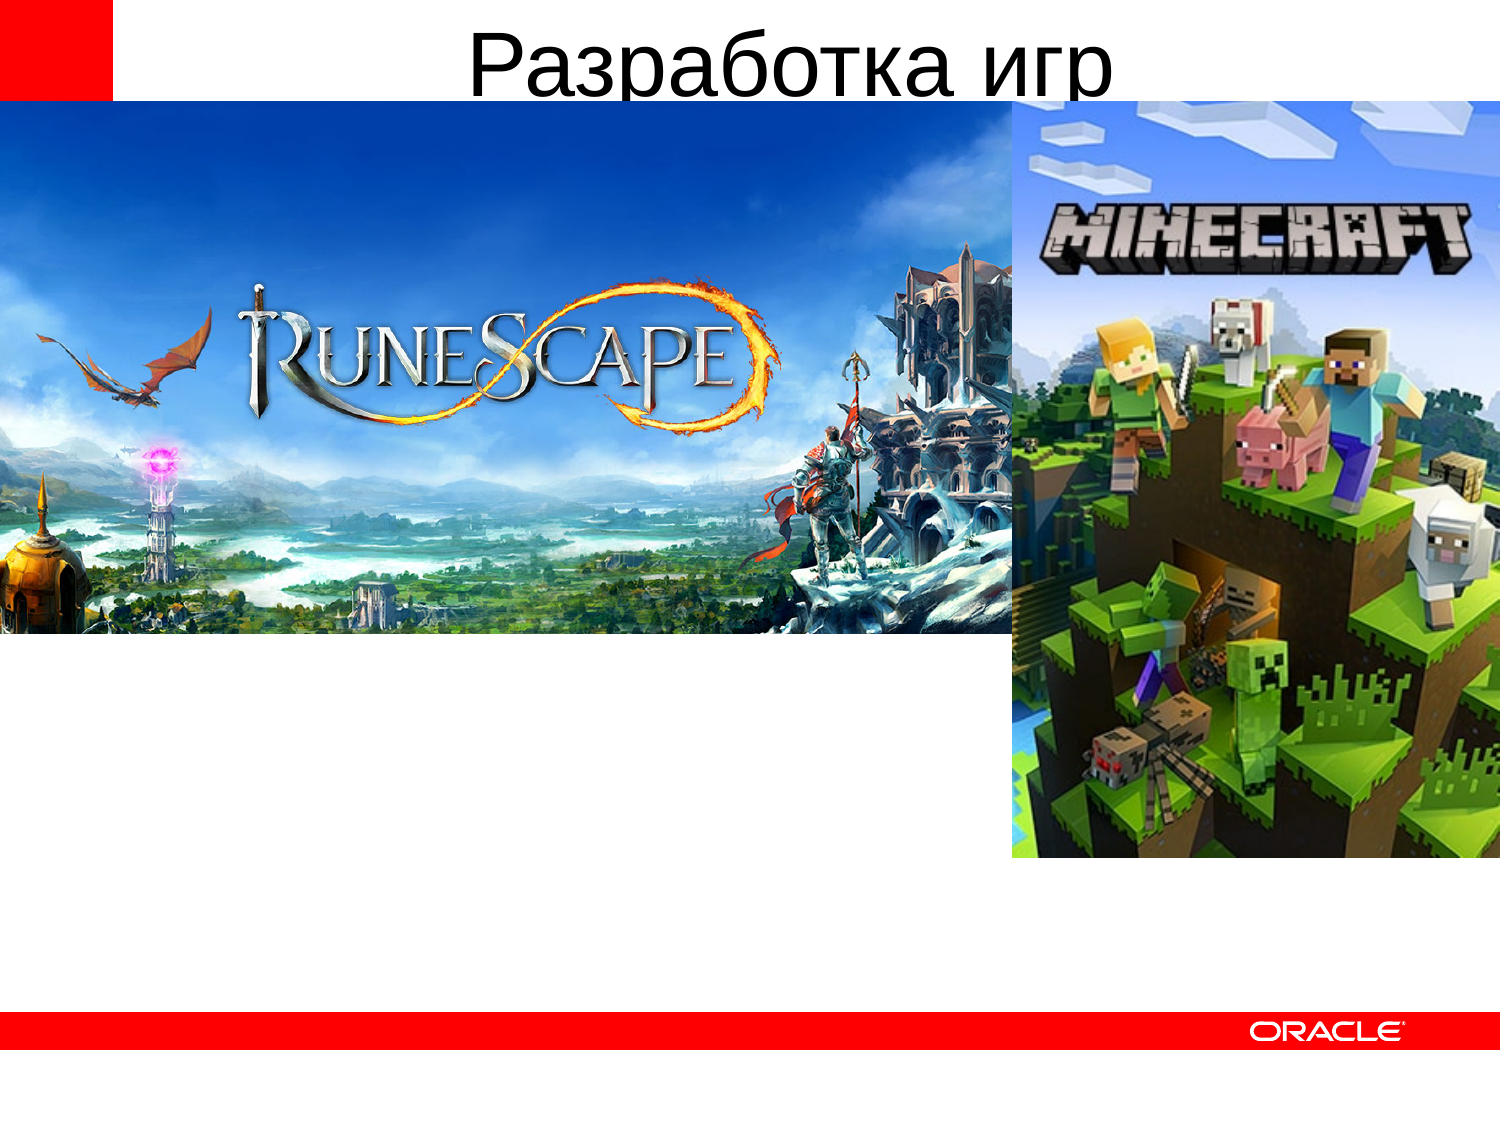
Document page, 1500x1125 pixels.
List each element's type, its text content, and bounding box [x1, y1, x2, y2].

picture [0, 1012, 1500, 1050]
text_box Разработка игр [112, 0, 1471, 101]
picture [0, 0, 1500, 858]
